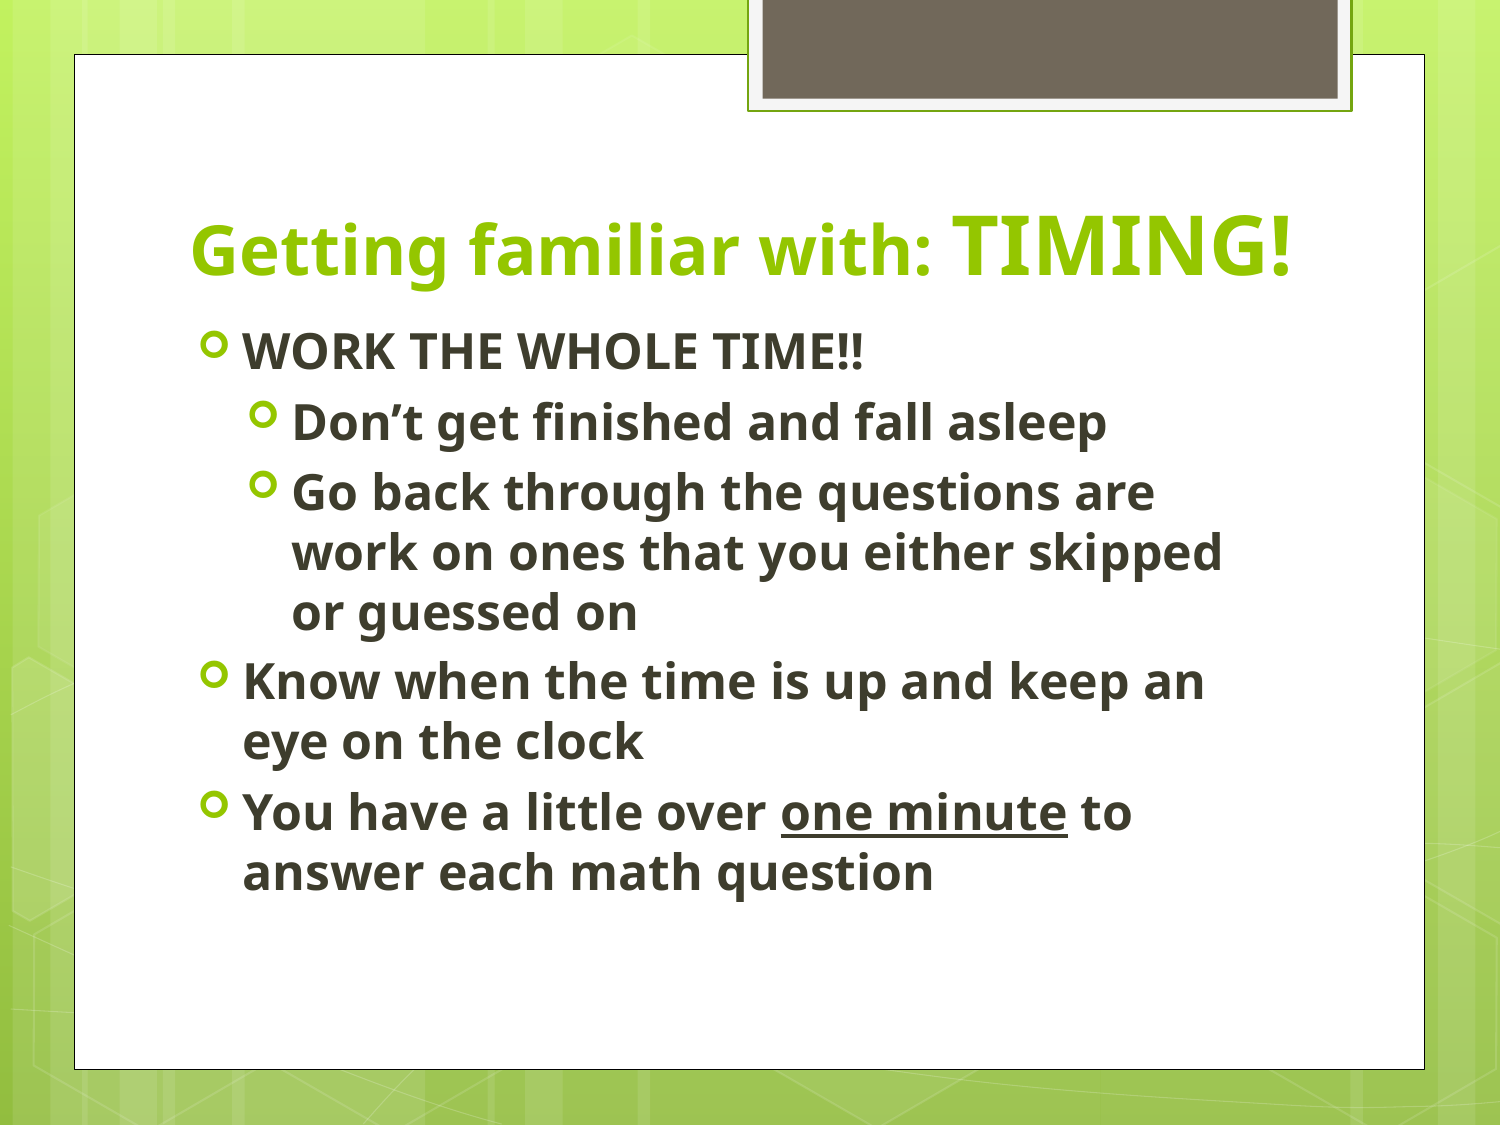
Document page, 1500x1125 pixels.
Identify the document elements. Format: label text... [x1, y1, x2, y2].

title Getting familiar with: TIMING! [174, 112, 1328, 300]
list WORK THE WHOLE TIME!! Don’t get finished and fall asleep Go back through the questions are work on ones that you either skipped or guessed on Know when the time is up and keep an eye on the clock You have a little over one minute to answer each math question [171, 312, 1283, 957]
